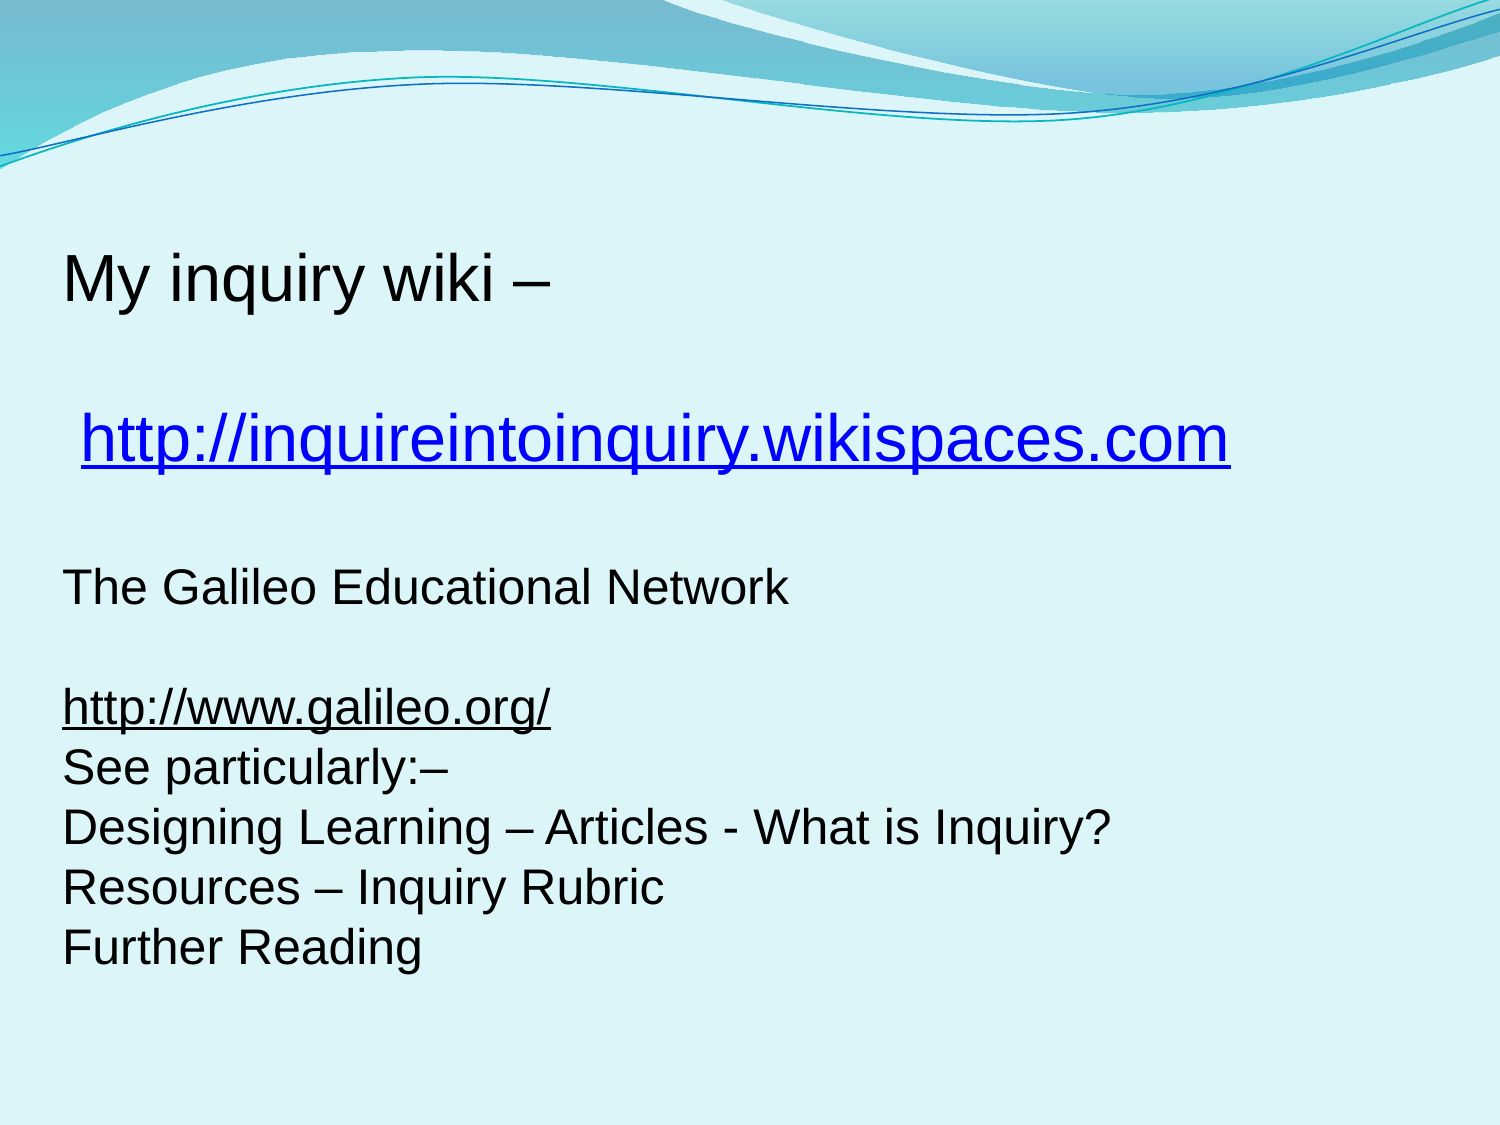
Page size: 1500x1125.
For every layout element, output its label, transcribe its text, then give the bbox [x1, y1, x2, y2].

text_box My inquiry wiki – http://inquireintoinquiry.wikispaces.com The Galileo Educational Network http://www.galileo.org/ See particularly:– Designing Learning – Articles - What is Inquiry? Resources – Inquiry Rubric Further Reading [47, 227, 1443, 982]
